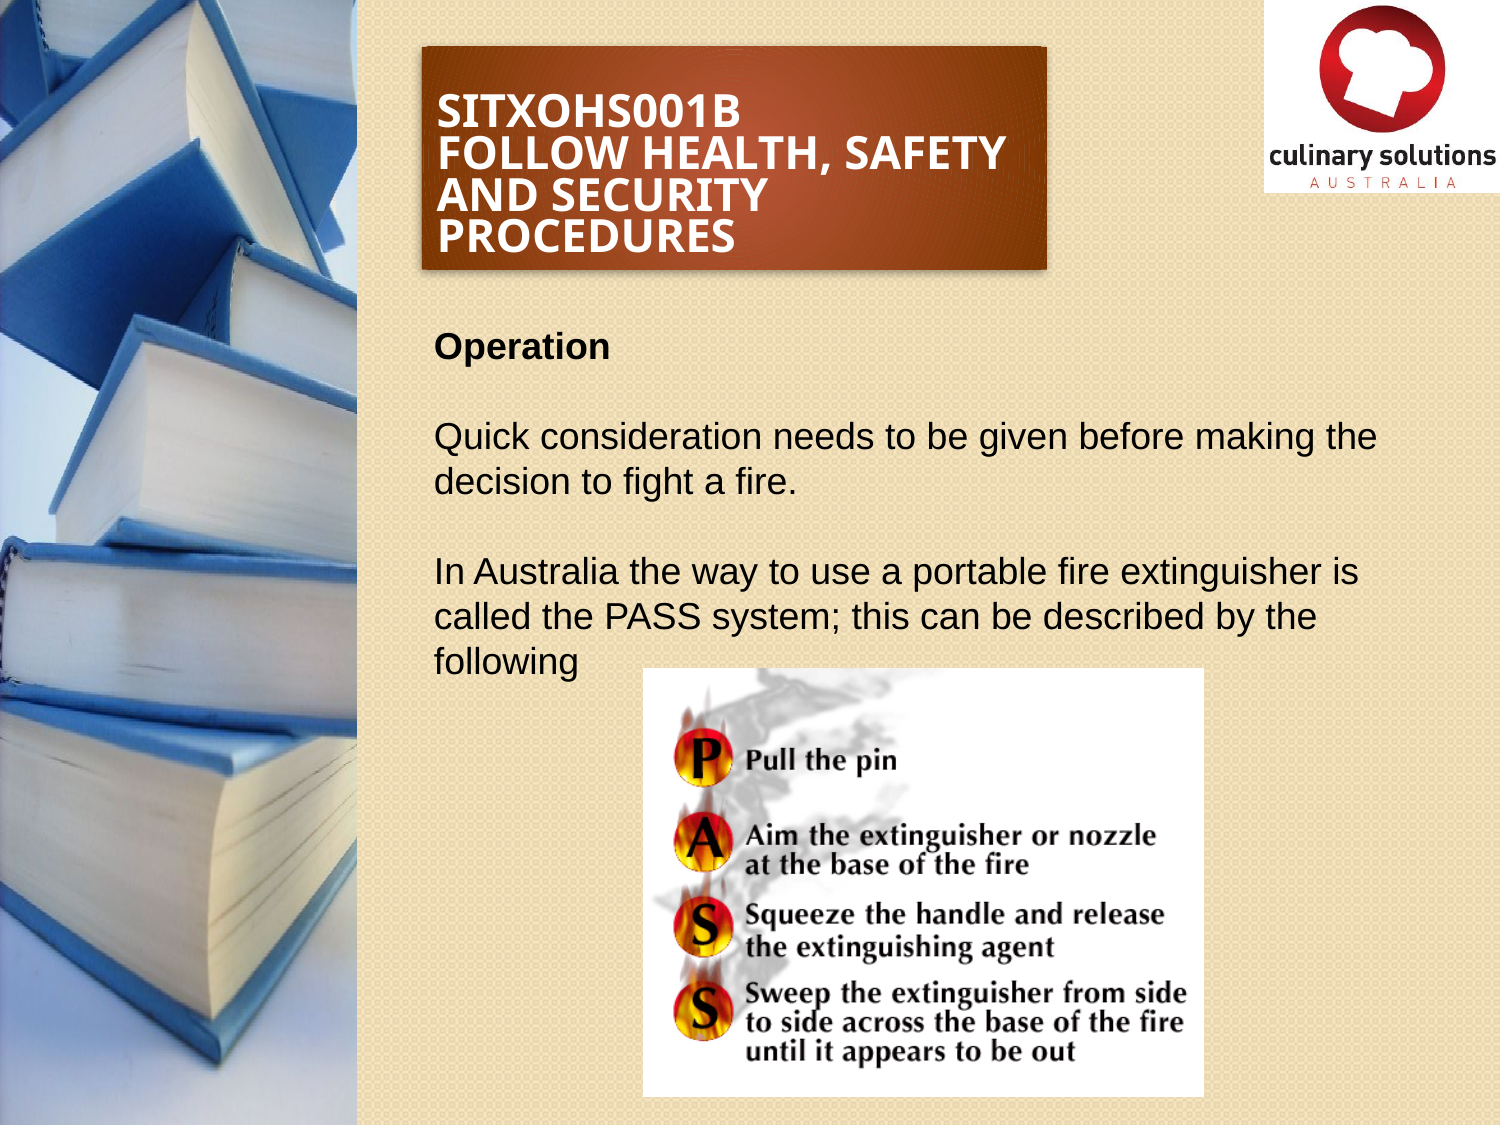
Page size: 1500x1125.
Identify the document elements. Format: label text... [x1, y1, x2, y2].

title SITXOHS001B Follow HEALTH, SAFETY AND SECURITY PROCEDURES [421, 46, 1047, 270]
text_box Operation Quick consideration needs to be given before making the decision to fight a fire. In Australia the way to use a portable fire extinguisher is called the PASS system; this can be described by the following [419, 314, 1447, 735]
picture [1263, 0, 1500, 193]
picture [643, 668, 1204, 1097]
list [0, 0, 357, 1125]
